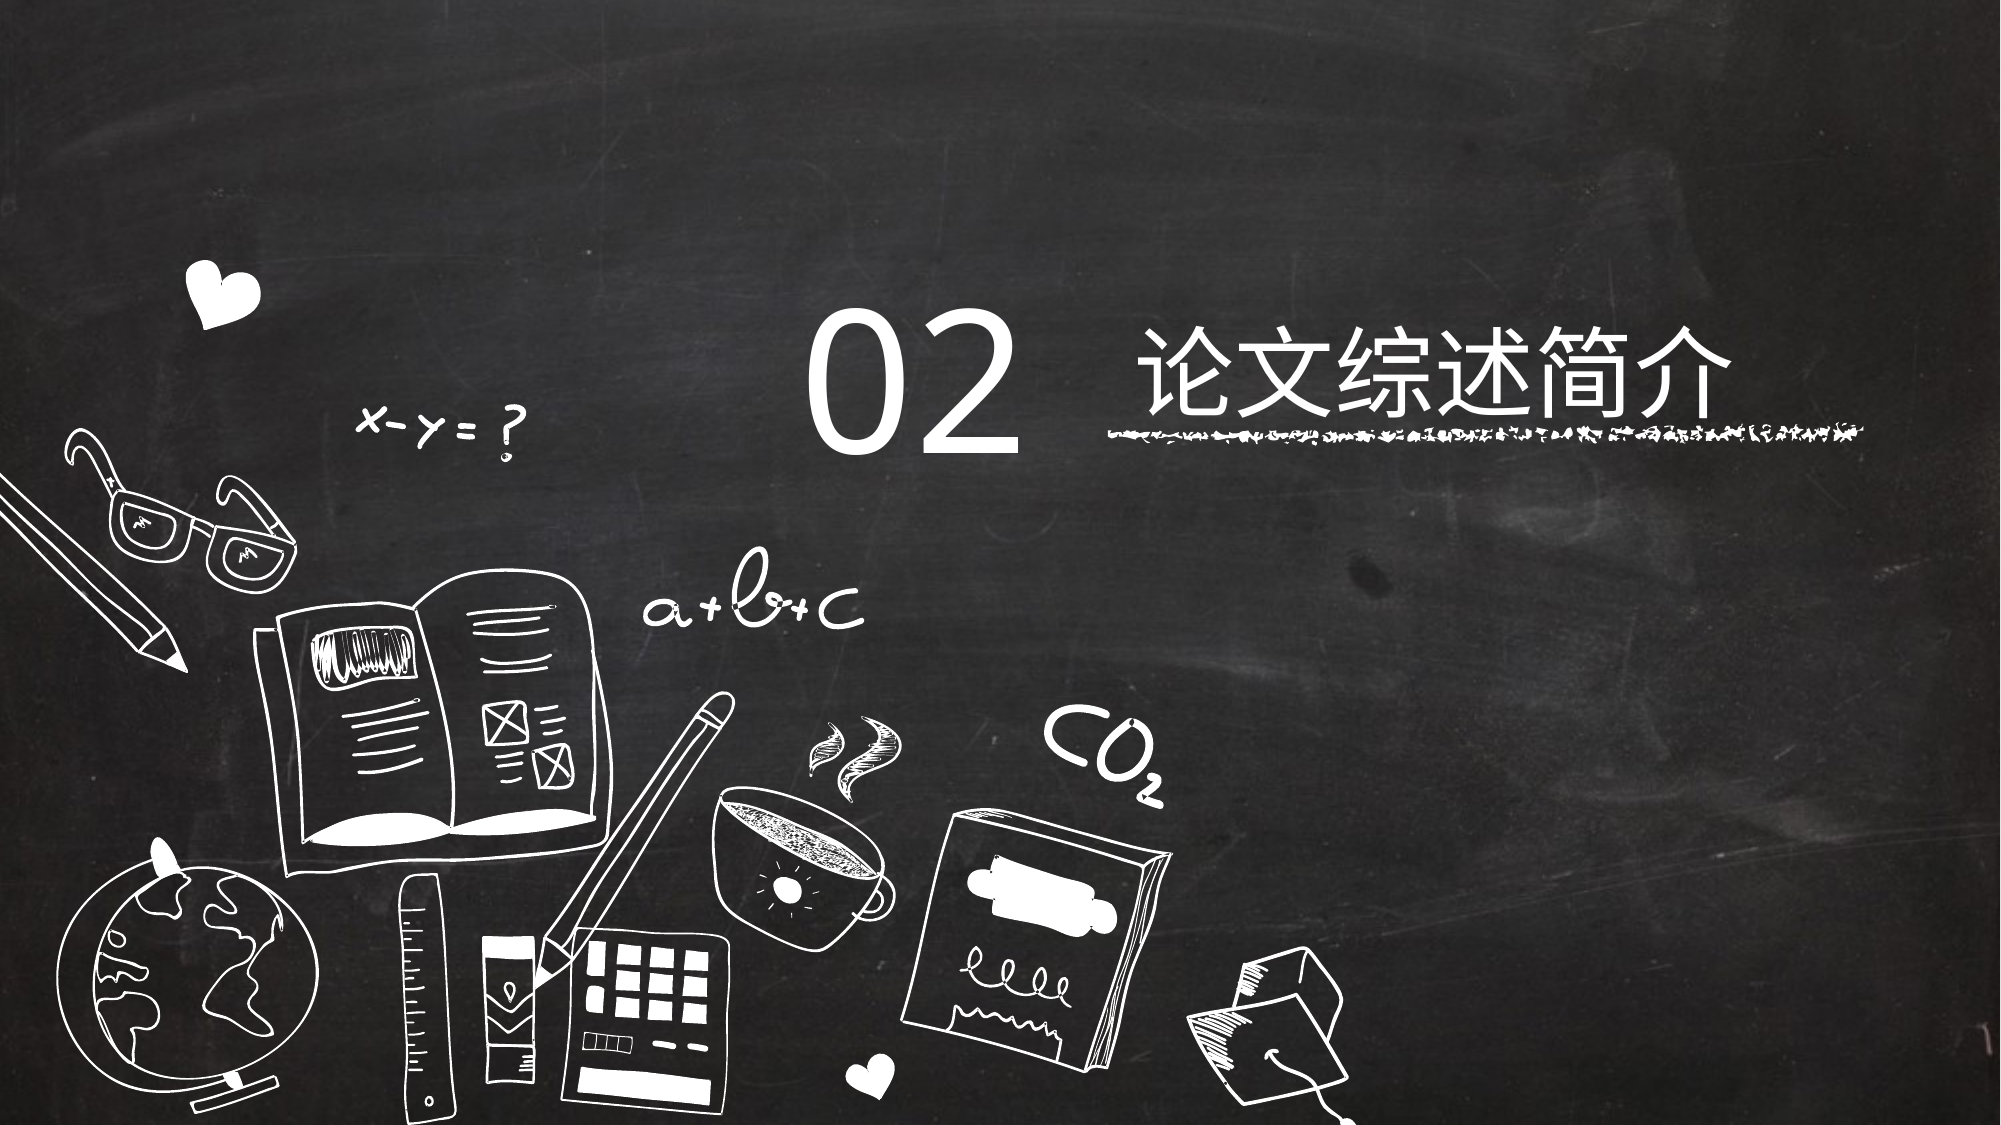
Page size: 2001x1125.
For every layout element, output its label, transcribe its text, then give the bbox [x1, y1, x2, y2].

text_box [225, 543, 1185, 1043]
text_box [1107, 419, 1864, 446]
text_box 论文综述简介 [1120, 302, 1880, 438]
picture [0, 0, 2001, 1125]
text_box 02 [784, 246, 1172, 501]
